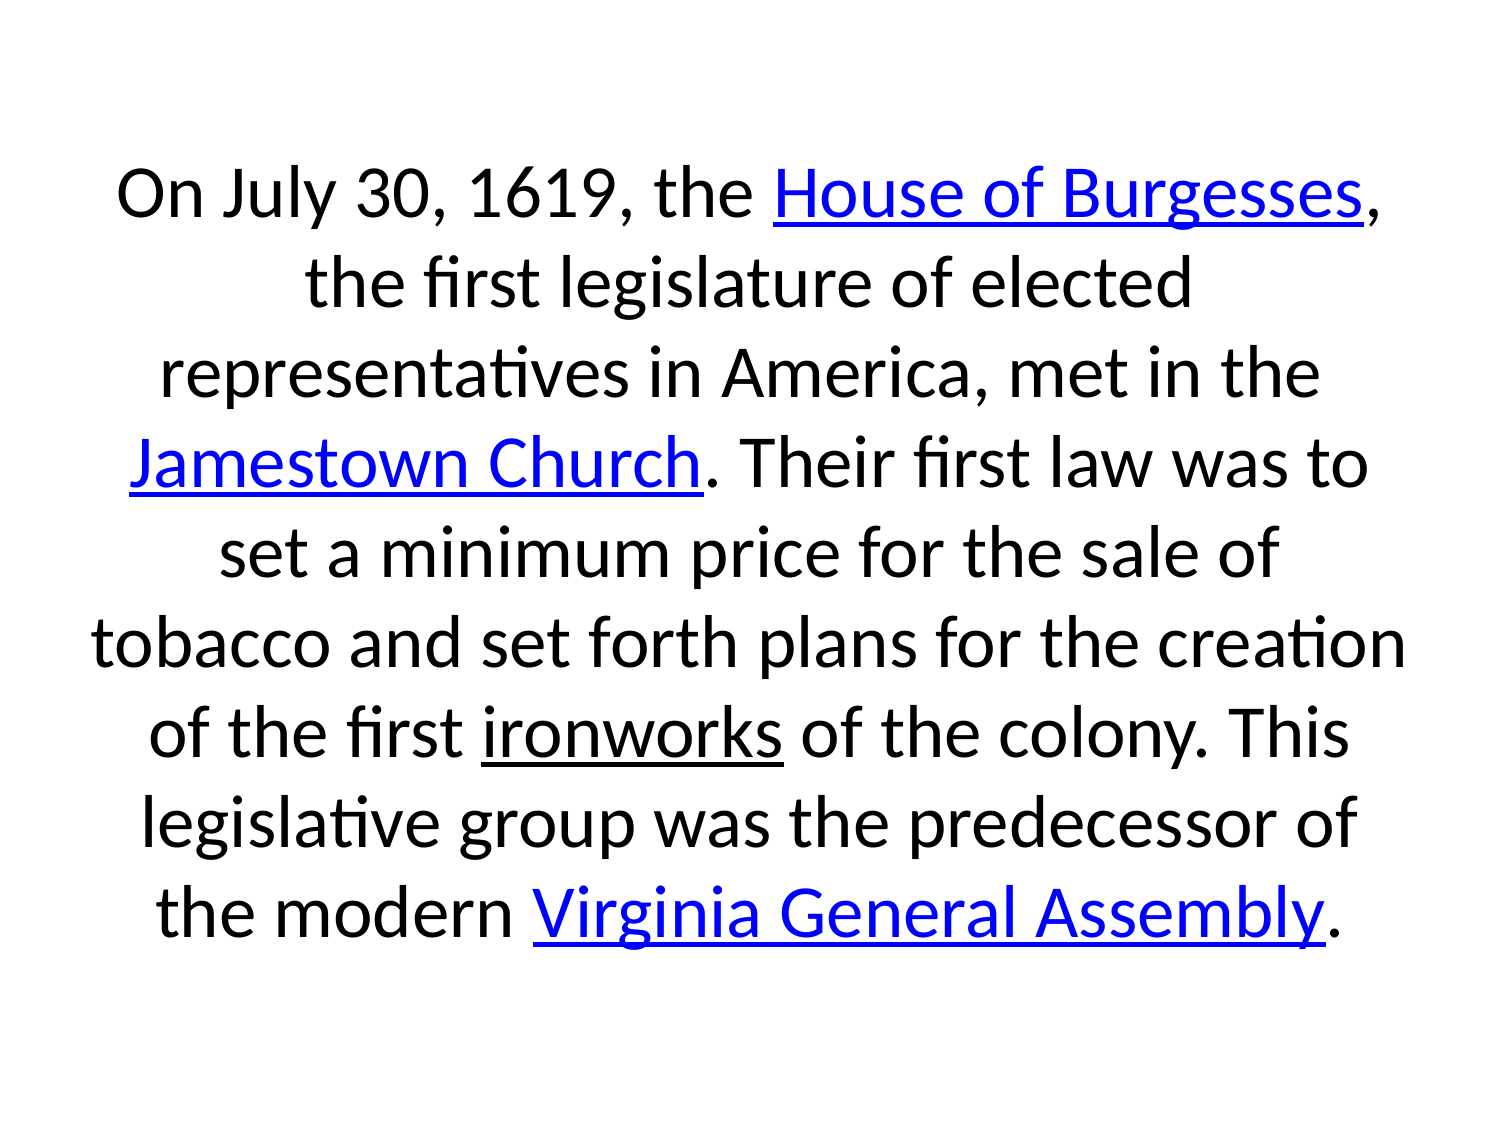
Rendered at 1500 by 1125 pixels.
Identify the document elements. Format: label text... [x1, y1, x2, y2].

title On July 30, 1619, the House of Burgesses, the first legislature of elected representatives in America, met in the Jamestown Church. Their first law was to set a minimum price for the sale of tobacco and set forth plans for the creation of the first ironworks of the colony. This legislative group was the predecessor of the modern Virginia General Assembly. [74, 44, 1426, 1051]
